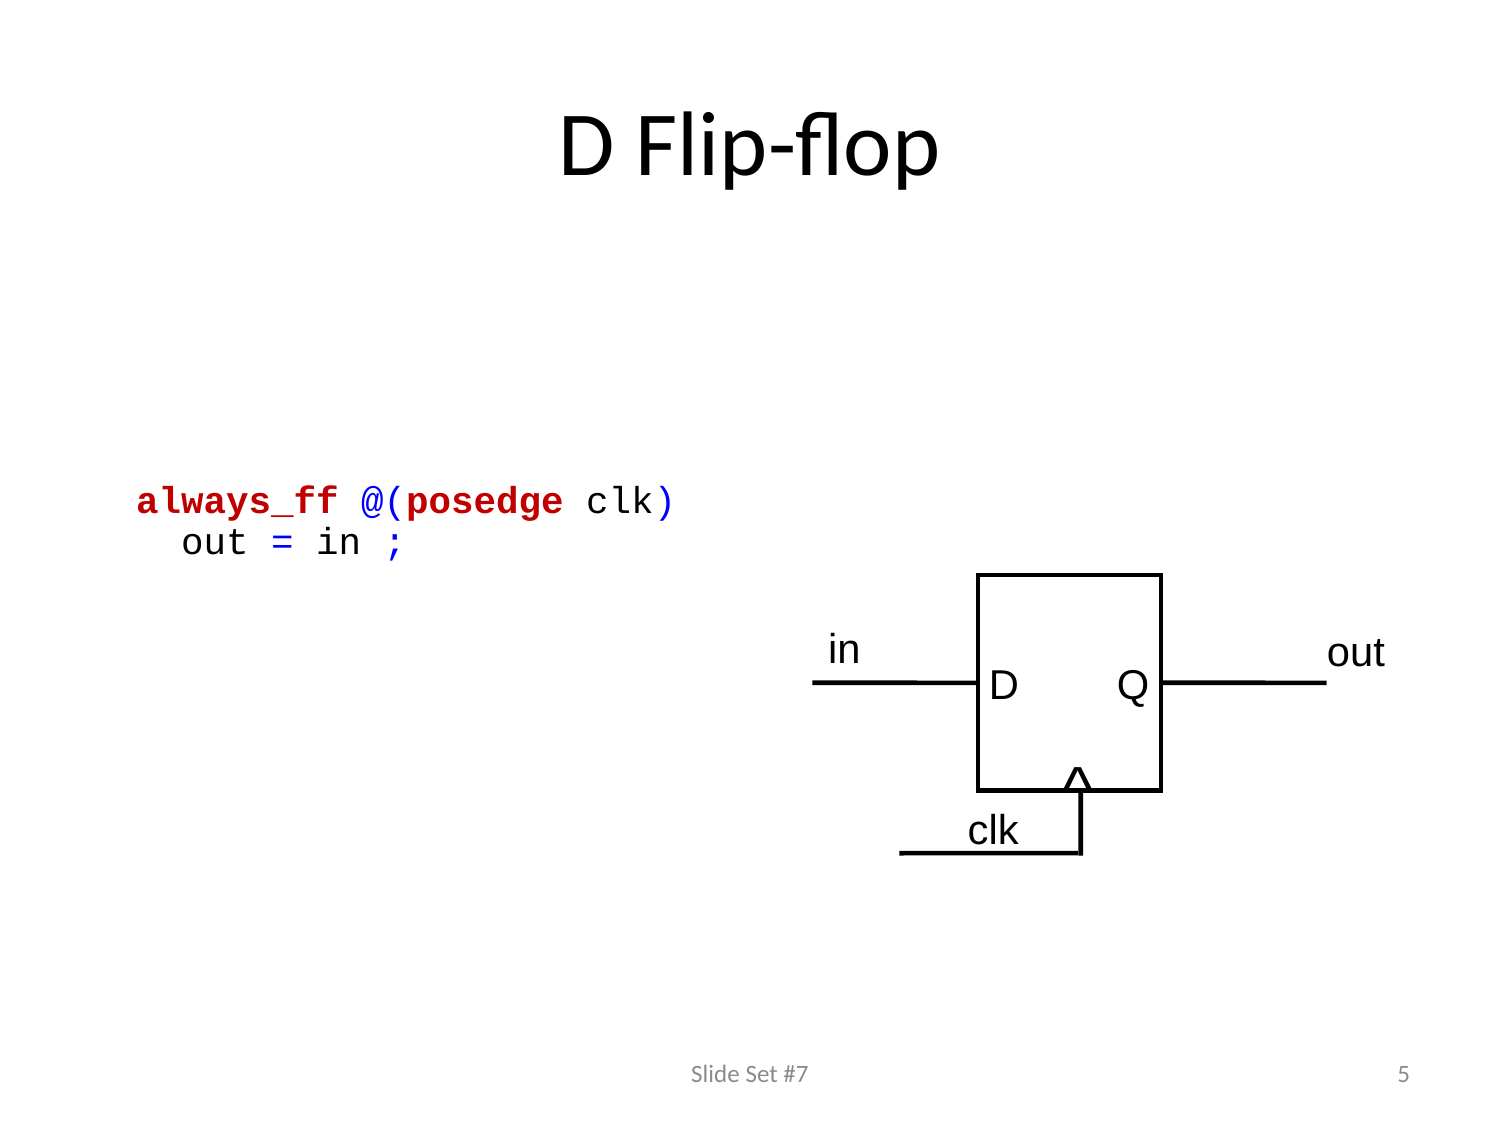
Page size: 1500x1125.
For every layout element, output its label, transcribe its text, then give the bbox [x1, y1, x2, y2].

title D Flip-flop [75, 45, 1425, 233]
slide_number 5 [1074, 1042, 1425, 1103]
text_box always_ff @(posedge clk) out = in ; [76, 429, 691, 615]
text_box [812, 574, 1397, 856]
footer Slide Set #7 [512, 1042, 988, 1103]
